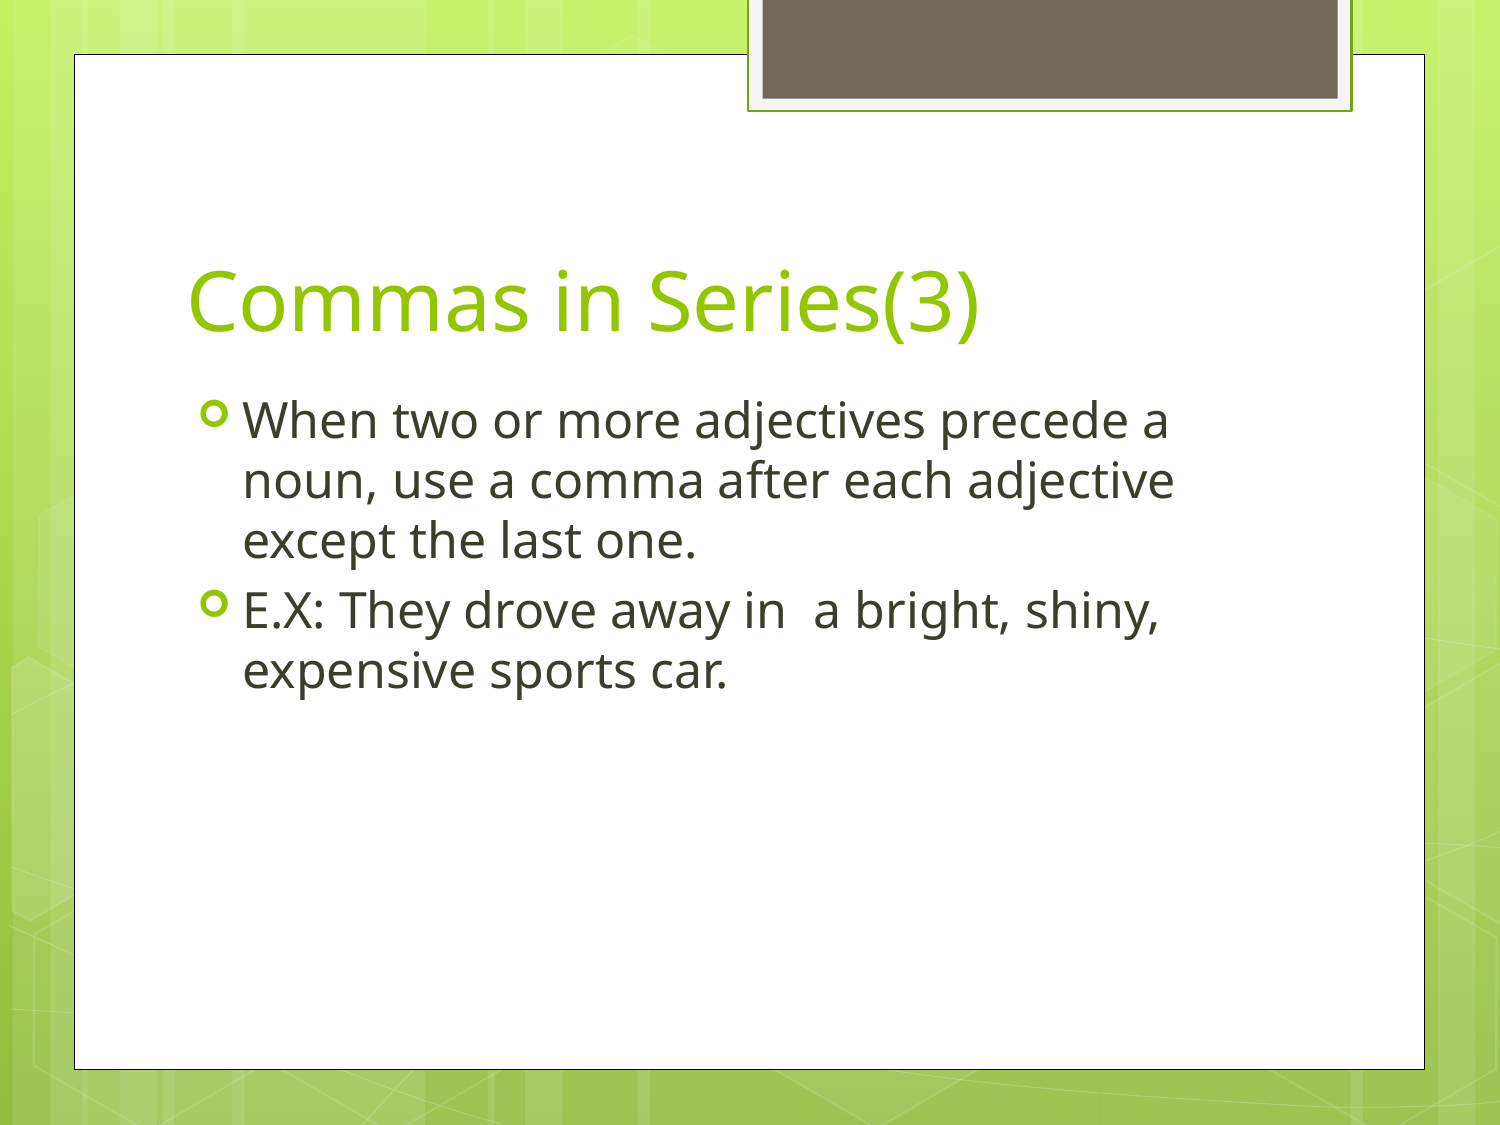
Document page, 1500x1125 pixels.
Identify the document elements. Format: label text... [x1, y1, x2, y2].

list When two or more adjectives precede a noun, use a comma after each adjective except the last one. E.X: They drove away in a bright, shiny, expensive sports car. [171, 381, 1283, 957]
title Commas in Series(3) [171, 168, 1324, 357]
